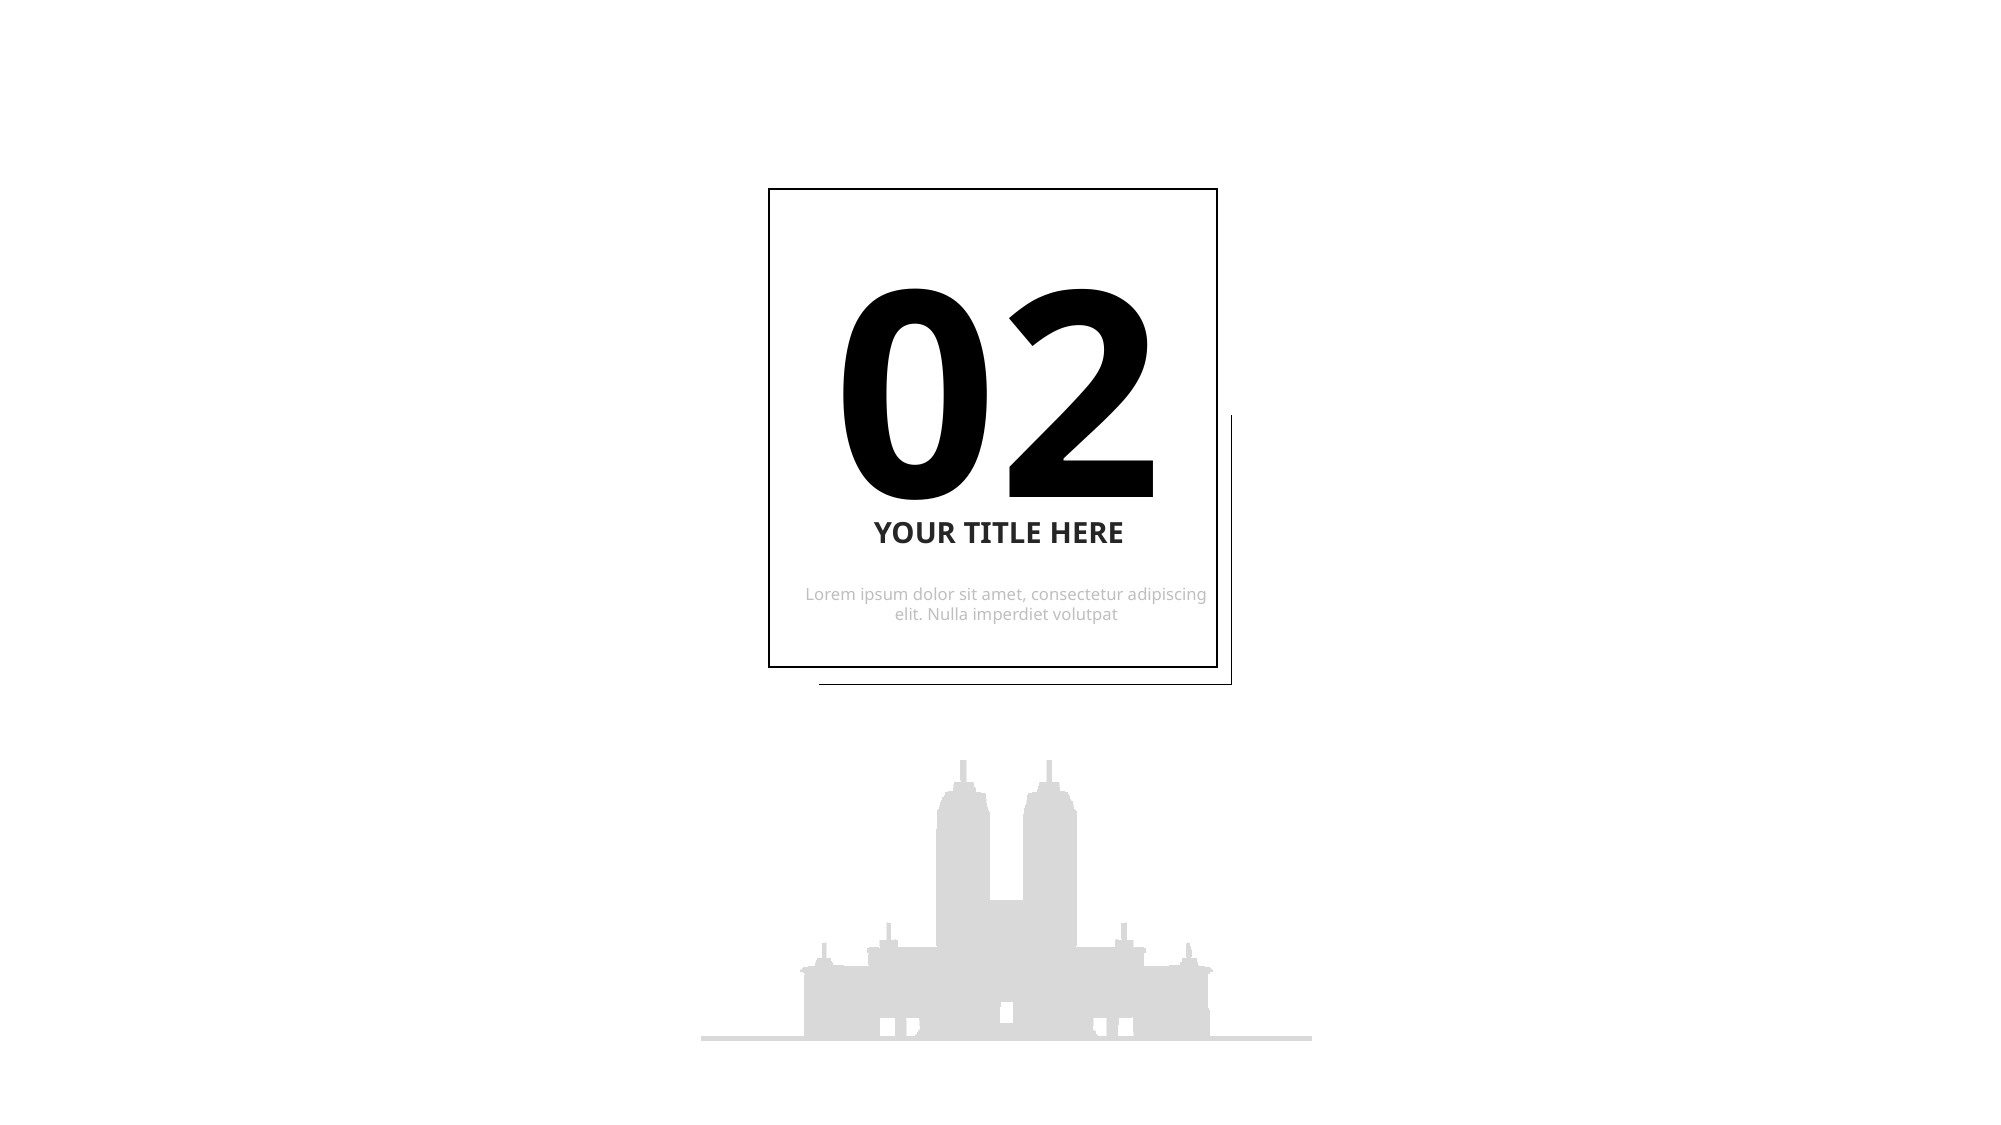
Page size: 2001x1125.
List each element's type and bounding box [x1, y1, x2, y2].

text_box [768, 188, 1232, 685]
text_box [587, 520, 1386, 819]
picture [800, 760, 1213, 1037]
